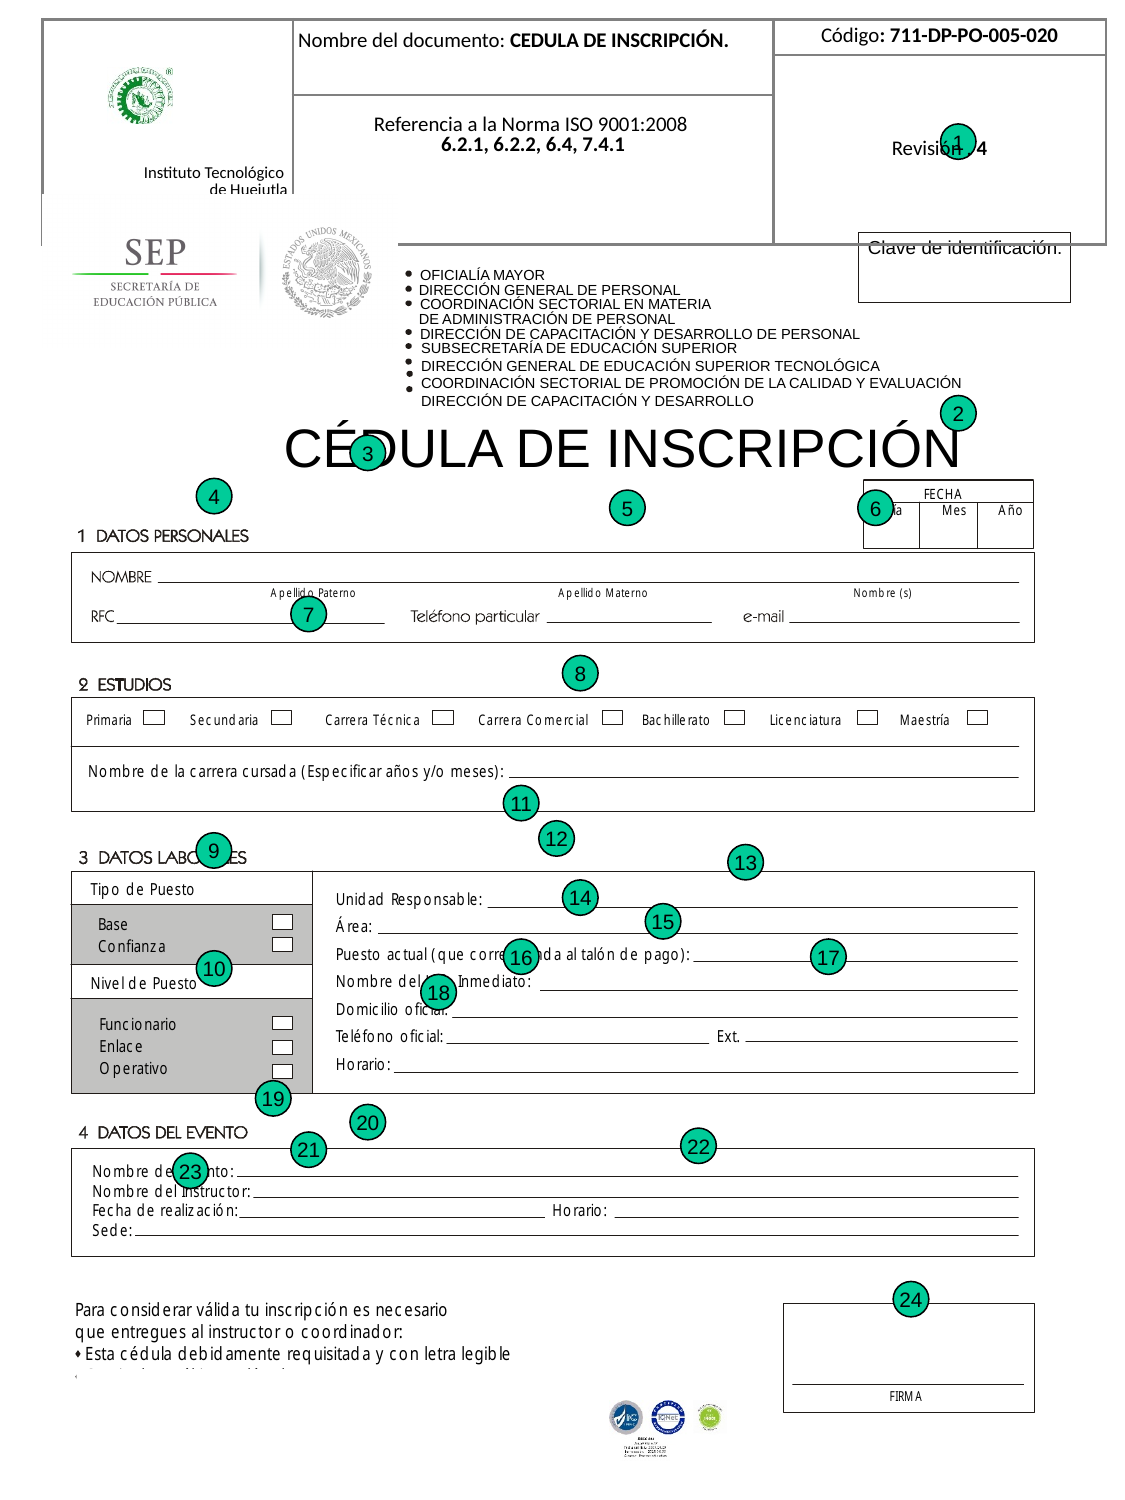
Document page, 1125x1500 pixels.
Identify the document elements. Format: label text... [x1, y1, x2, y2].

table_header Instituto Tecnológico de Huejutla [44, 21, 292, 193]
text_box DE ADMINISTRACIÓN DE PERSONAL [418, 310, 676, 328]
text_box [405, 358, 412, 365]
text_box OFICIALÍA MAYOR [420, 265, 546, 280]
text_box [406, 370, 413, 377]
text_box [405, 329, 412, 335]
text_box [68, 476, 1037, 1415]
table_header Nombre del documento: CEDULA DE INSCRIPCIÓN. [294, 21, 772, 94]
text_box [406, 386, 413, 393]
picture [107, 67, 173, 125]
text_box [405, 343, 412, 349]
table_header Código: 711-DP-PO-005-020 [775, 21, 1105, 54]
text_box [405, 285, 412, 292]
text_box [405, 300, 412, 307]
text_box [858, 246, 1071, 303]
text_box 3 [349, 435, 386, 471]
text_box COORDINACIÓN SECTORIAL EN MATERIA [419, 295, 712, 313]
table_cell Referencia a la Norma ISO 9001:2008 6.2.1, 6.2.2, 6.4, 7.4.1 [294, 96, 772, 243]
text_box [405, 270, 412, 277]
text_box Clave de identificación: [867, 246, 1063, 258]
text_box 2 [940, 395, 977, 431]
text_box DIRECCIÓN DE CAPACITACIÓN Y DESARROLLO DE PERSONAL [420, 324, 861, 343]
picture [42, 194, 398, 348]
text_box DIRECCIÓN GENERAL DE PERSONAL [418, 280, 681, 299]
text_box CÉDULA DE INSCRIPCIÓN [283, 412, 963, 475]
table_cell Revisión . 4 [775, 56, 1105, 243]
picture [609, 1400, 727, 1461]
text_box SUBSECRETARÍA DE EDUCACIÓN SUPERIOR DIRECCIÓN GENERAL DE EDUCACIÓN SUPERIOR TECNOLÓGICA COORDINACIÓN SECTORIAL DE PROMOCIÓN DE LA CALIDAD Y EVALUACIÓN DIRECCIÓN DE CAPACITACIÓN Y DESARROLLO [421, 339, 963, 410]
